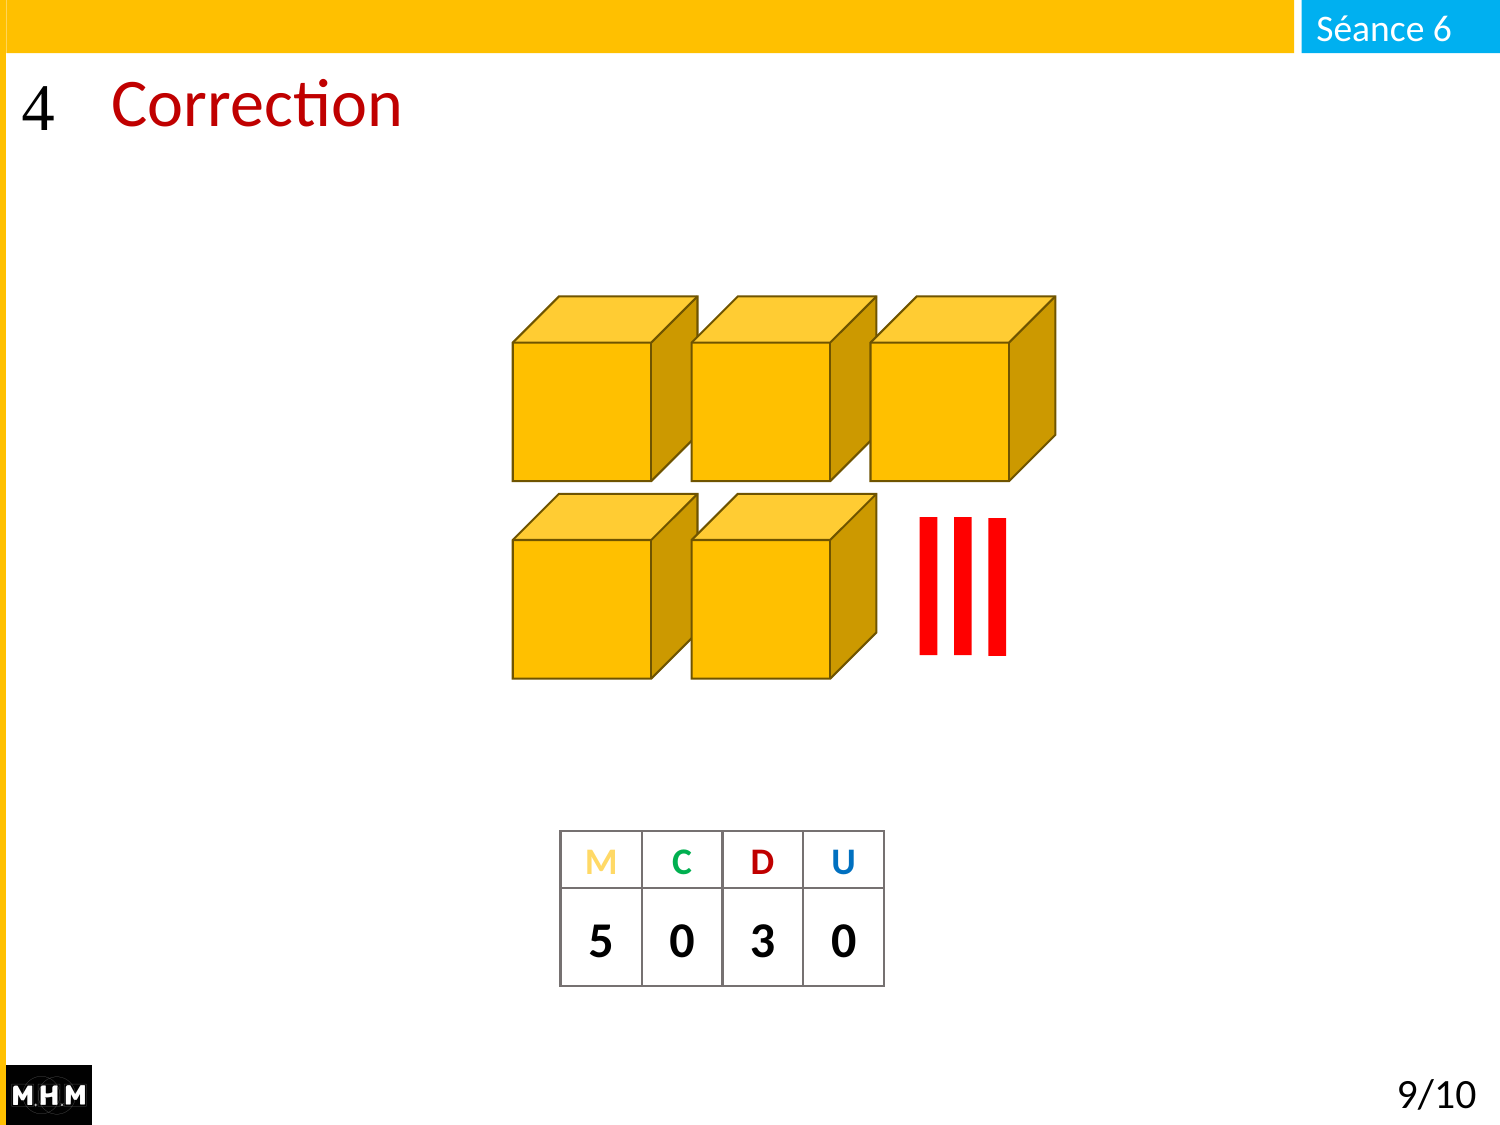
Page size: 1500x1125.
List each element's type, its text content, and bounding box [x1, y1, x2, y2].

text_box [953, 516, 973, 656]
text_box [690, 492, 878, 680]
text_box [690, 295, 878, 483]
list 9/10 [1373, 1064, 1500, 1125]
text_box [919, 516, 938, 656]
picture [6, 1065, 92, 1125]
title Correction [96, 60, 1391, 150]
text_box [560, 831, 885, 987]
text_box [511, 492, 699, 680]
text_box [511, 295, 699, 483]
text_box [987, 517, 1007, 657]
text_box [869, 295, 1057, 483]
